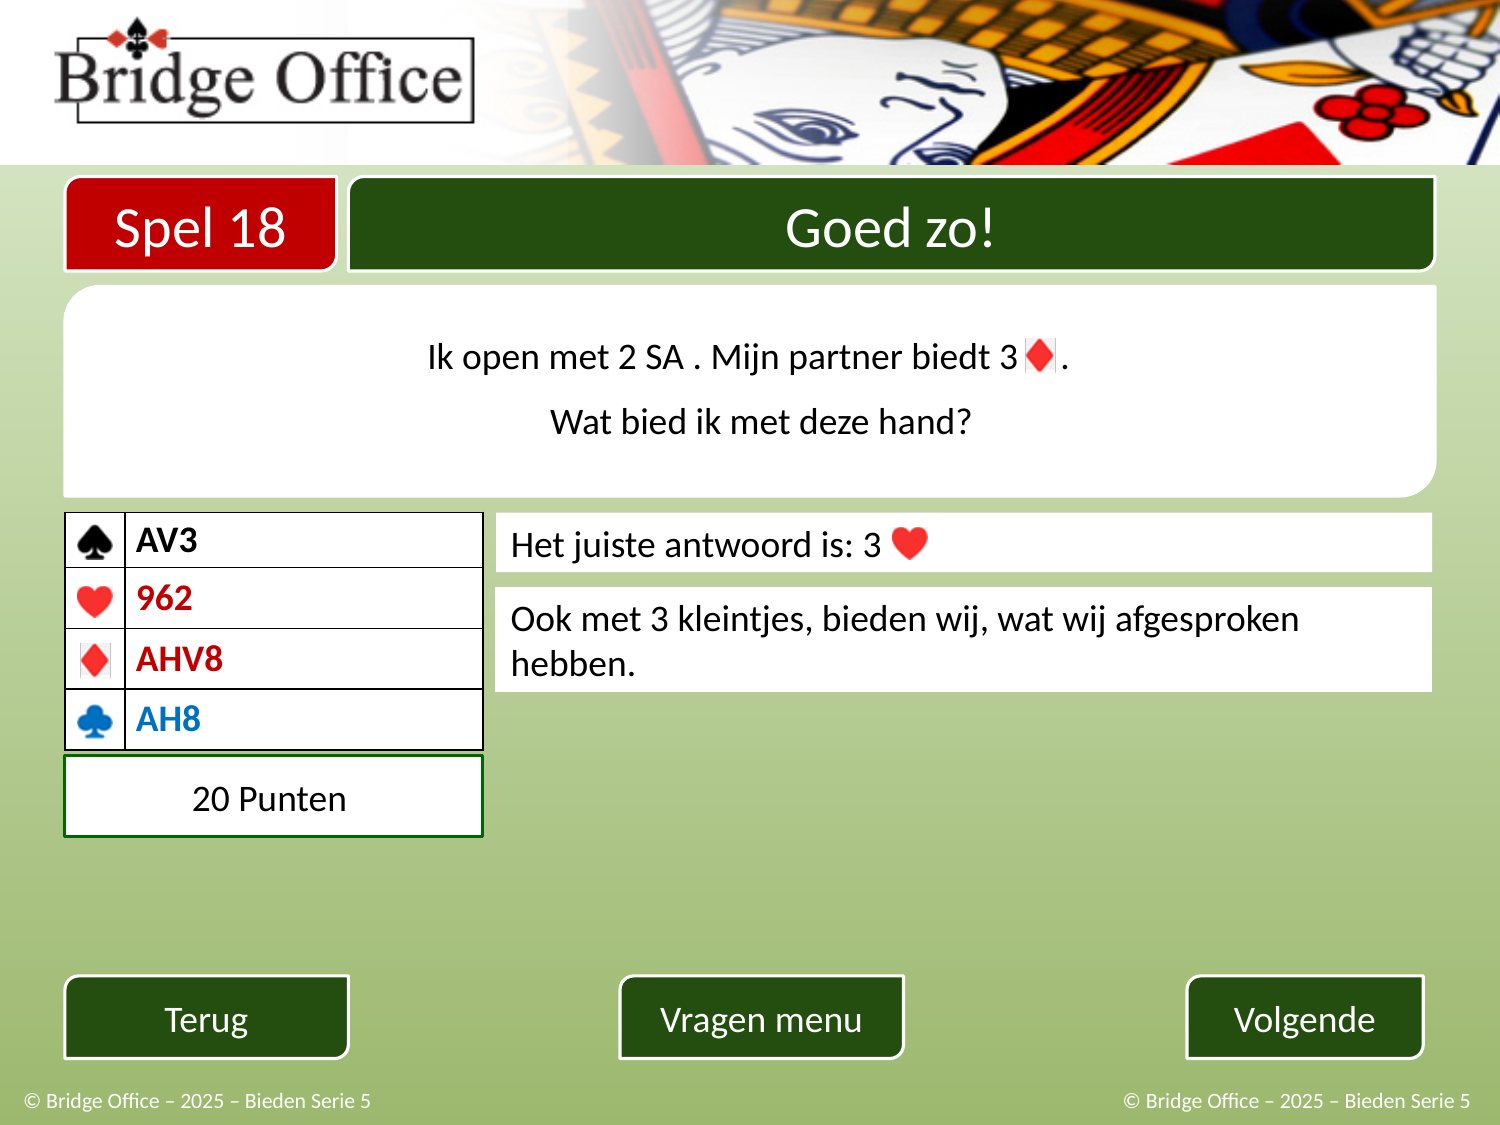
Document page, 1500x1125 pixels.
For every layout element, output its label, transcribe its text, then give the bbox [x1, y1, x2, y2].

picture [0, 0, 1500, 166]
text_box Terug [63, 974, 350, 1061]
text_box Ik open met 2 SA . Mijn partner biedt 3 . [394, 324, 1104, 385]
text_box Ook met 3 kleintjes, bieden wij, wat wij afgesproken hebben. [495, 587, 1432, 692]
text_box Wat bied ik met deze hand? [528, 389, 995, 450]
text_box © Bridge Office – 2025 – Bieden Serie 5 [1107, 1079, 1500, 1121]
picture [892, 527, 928, 560]
table_cell [66, 690, 124, 749]
table_header [66, 513, 124, 567]
text_box © Bridge Office – 2025 – Bieden Serie 5 [8, 1079, 393, 1121]
table_header AV3 [126, 513, 482, 567]
table_cell AH8 [126, 690, 482, 749]
picture [77, 585, 114, 618]
picture [1022, 338, 1059, 374]
text_box Volgende [1185, 974, 1425, 1061]
text_box [63, 284, 1437, 498]
table_cell [66, 568, 124, 628]
text_box Goed zo! [346, 178, 1437, 273]
picture [77, 524, 114, 561]
picture [77, 703, 114, 740]
table_cell 962 [126, 568, 482, 628]
table_cell [66, 629, 124, 688]
text_box 20 Punten [63, 754, 484, 838]
text_box Het juiste antwoord is: 3 [496, 512, 1433, 573]
table_cell AHV8 [126, 629, 482, 688]
picture [77, 643, 114, 679]
text_box Spel 18 [63, 178, 339, 273]
text_box Vragen menu [618, 974, 906, 1061]
